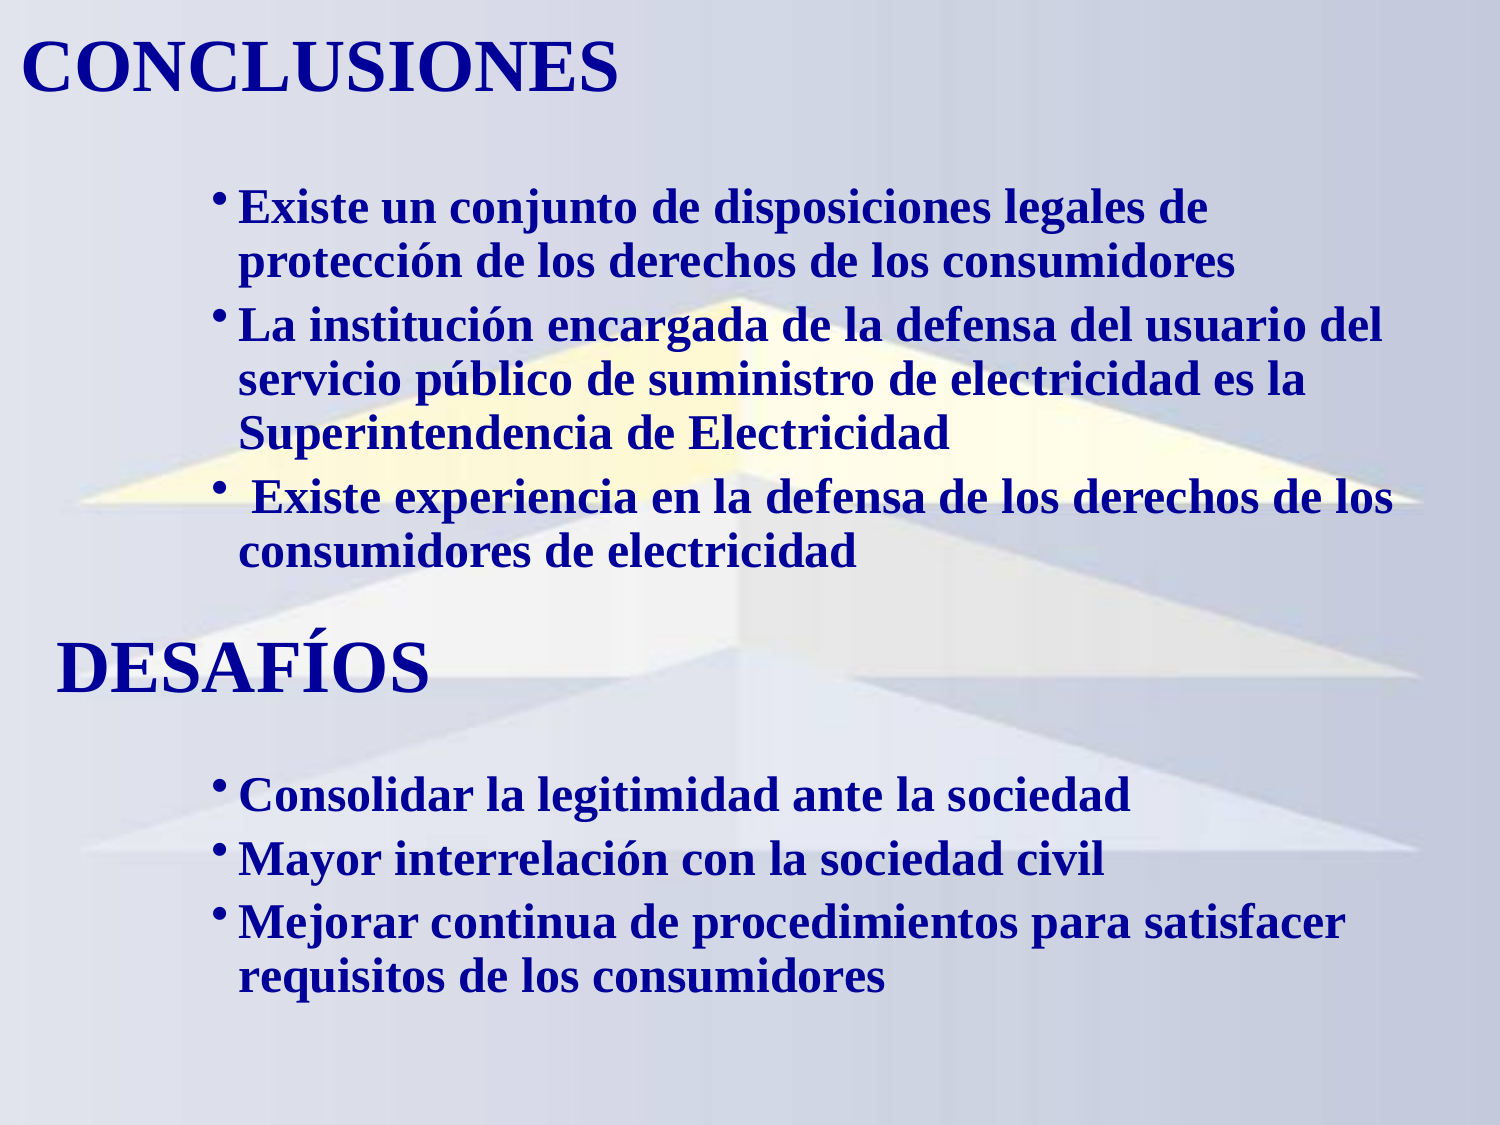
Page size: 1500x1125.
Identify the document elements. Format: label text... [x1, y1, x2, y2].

text_box [832, 337, 1500, 844]
text_box CONCLUSIONES [5, 19, 636, 115]
text_box DESAFÍOS [41, 620, 447, 716]
text_box Existe un conjunto de disposiciones legales de protección de los derechos de los consumidores La institución encargada de la defensa del usuario del servicio público de suministro de electricidad es la Superintendencia de Electricidad Existe experiencia en la defensa de los derechos de los consumidores de electricidad [53, 172, 1429, 586]
picture [0, 0, 1500, 1125]
text_box Consolidar la legitimidad ante la sociedad Mayor interrelación con la sociedad civil Mejorar continua de procedimientos para satisfacer requisitos de los consumidores [53, 760, 1429, 1012]
